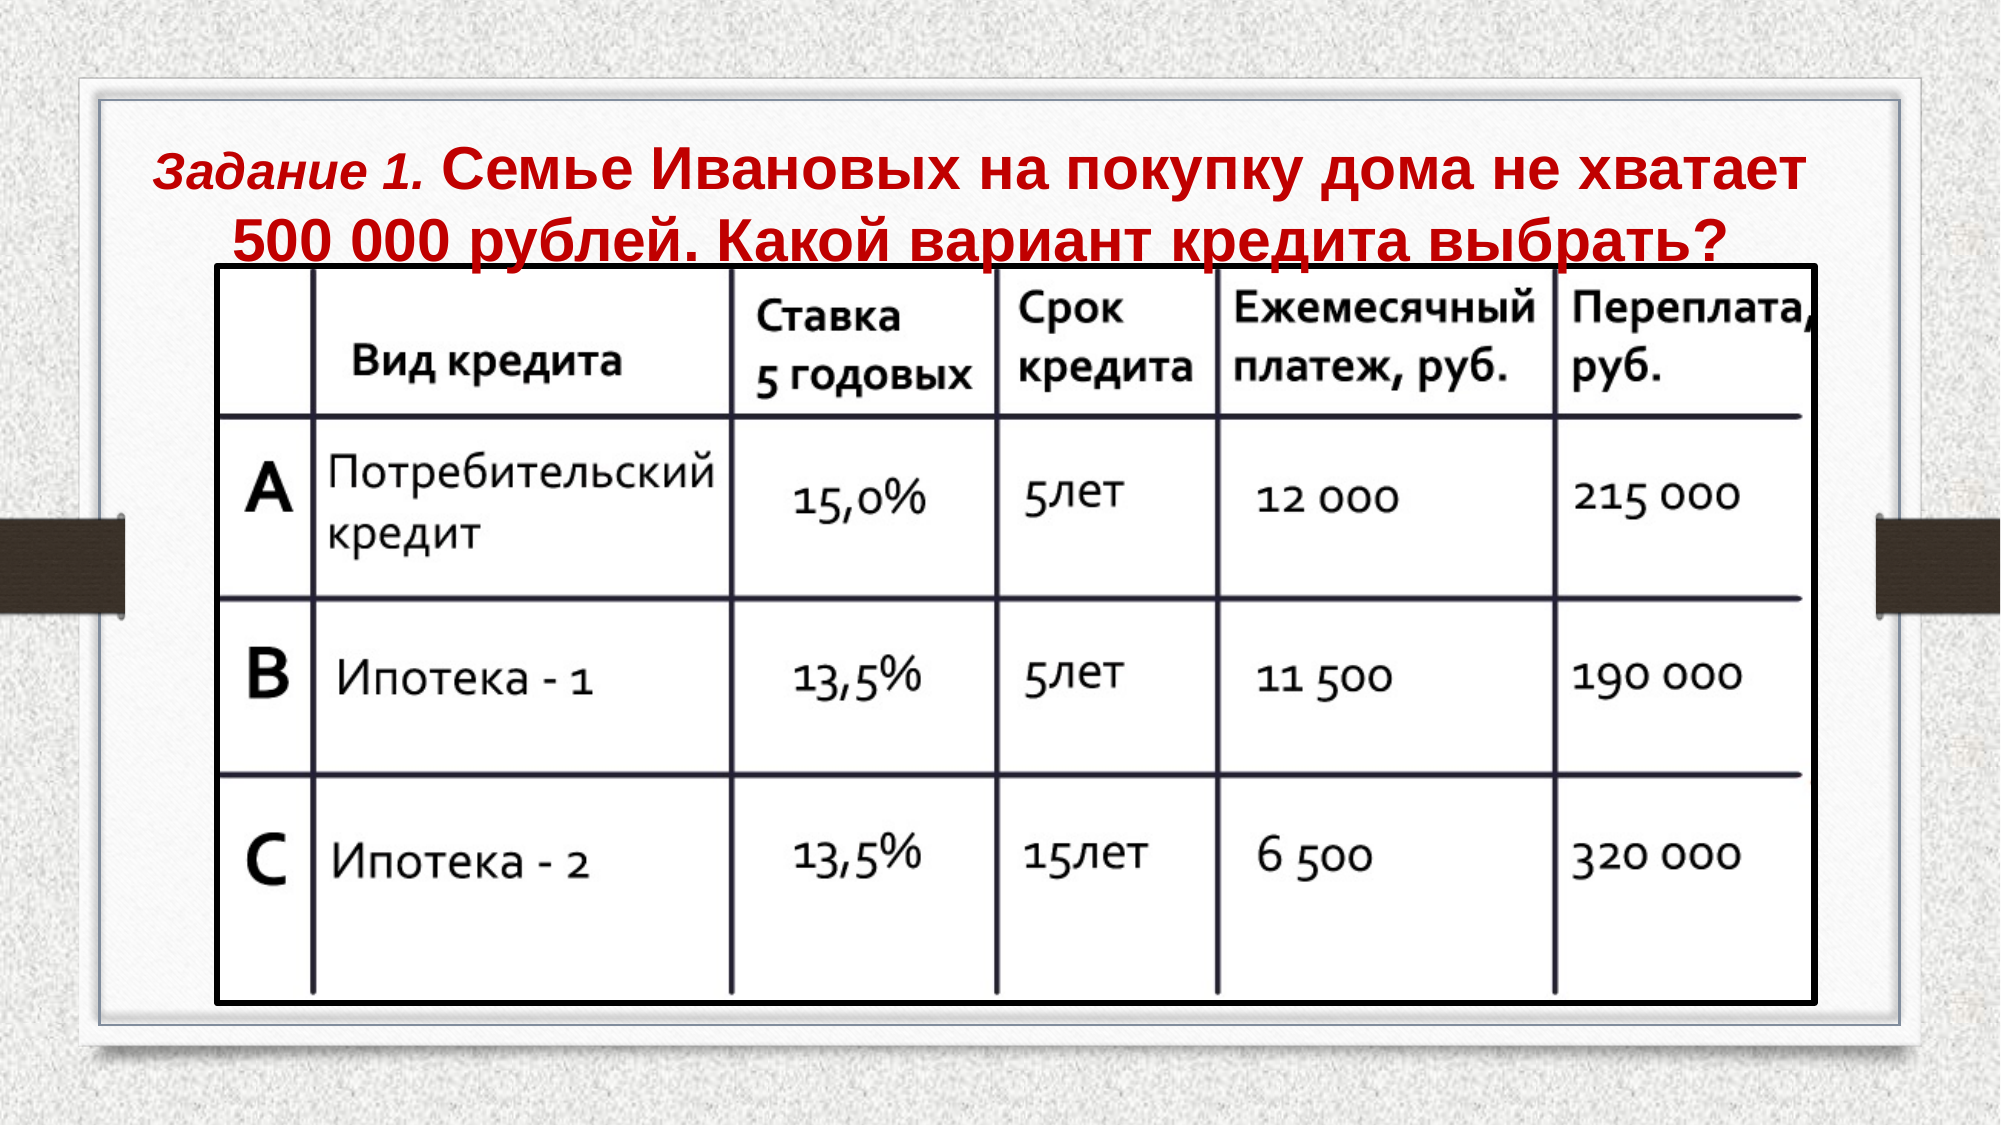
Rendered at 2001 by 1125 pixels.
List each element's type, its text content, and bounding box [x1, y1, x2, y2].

picture [0, 0, 2001, 1125]
text_box Задание 1. Семье Ивановых на покупку дома не хватает 500 000 рублей. Какой вариант кредита выбрать? [119, 121, 1843, 302]
